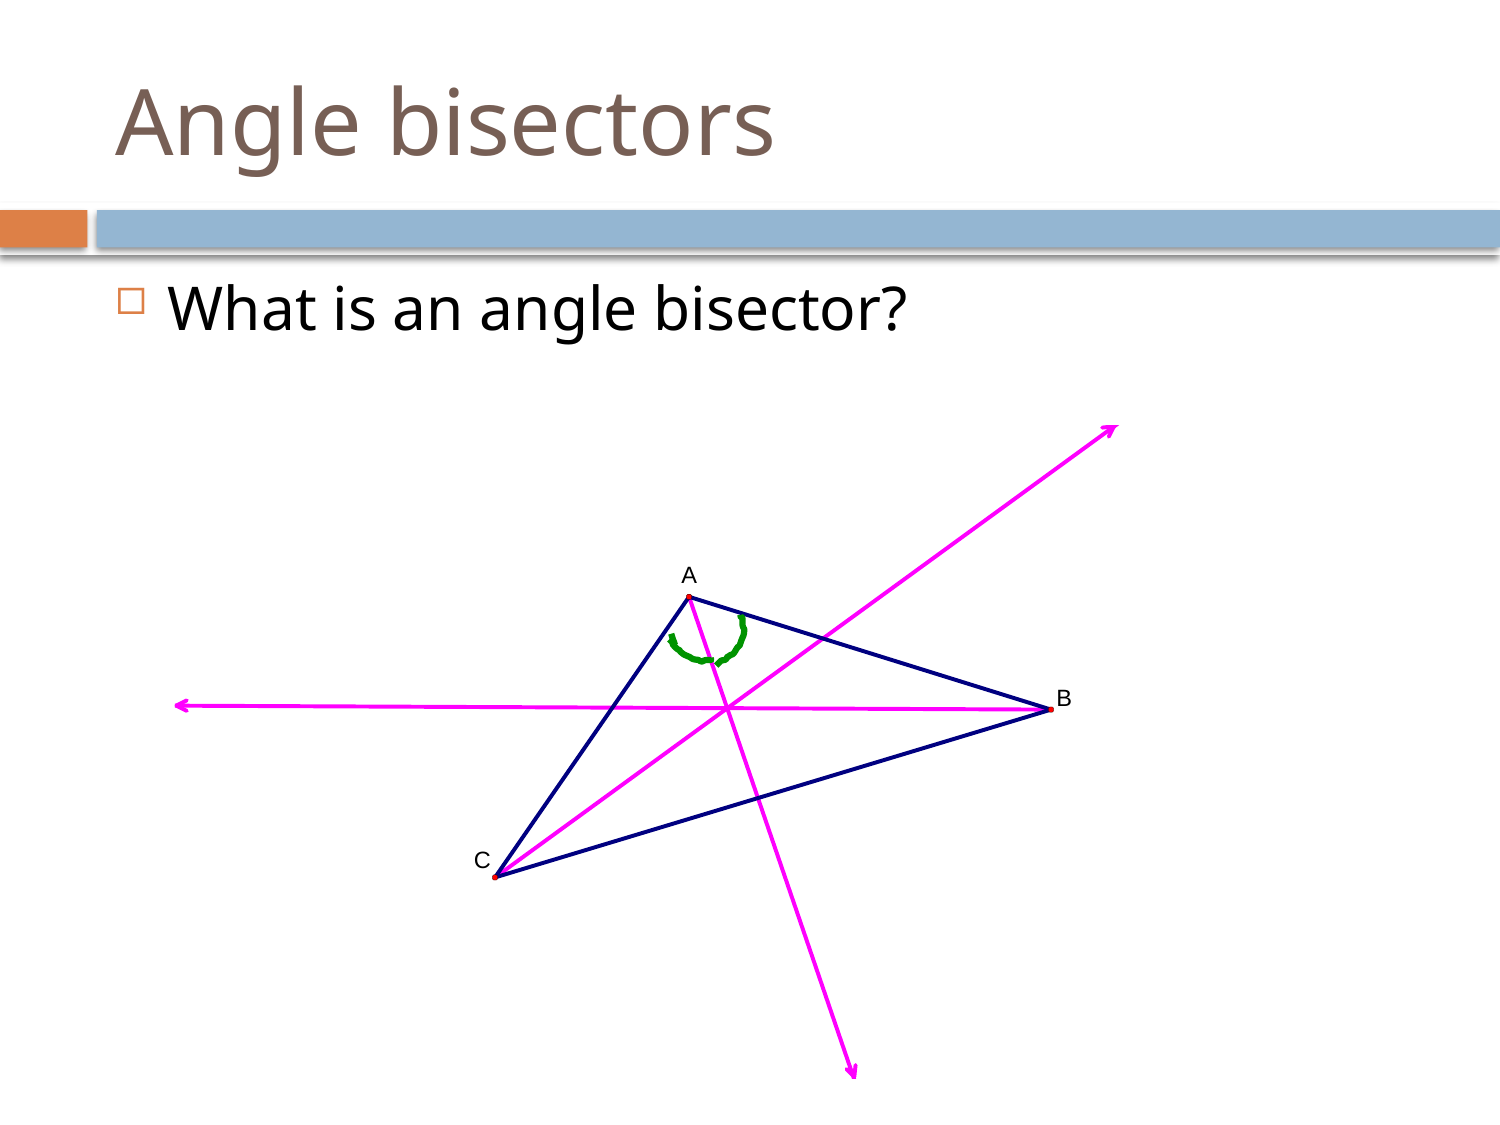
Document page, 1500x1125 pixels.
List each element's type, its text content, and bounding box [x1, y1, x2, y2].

picture [174, 424, 1440, 1079]
title Angle bisectors [100, 37, 1438, 200]
list What is an angle bisector? [100, 262, 1438, 1000]
